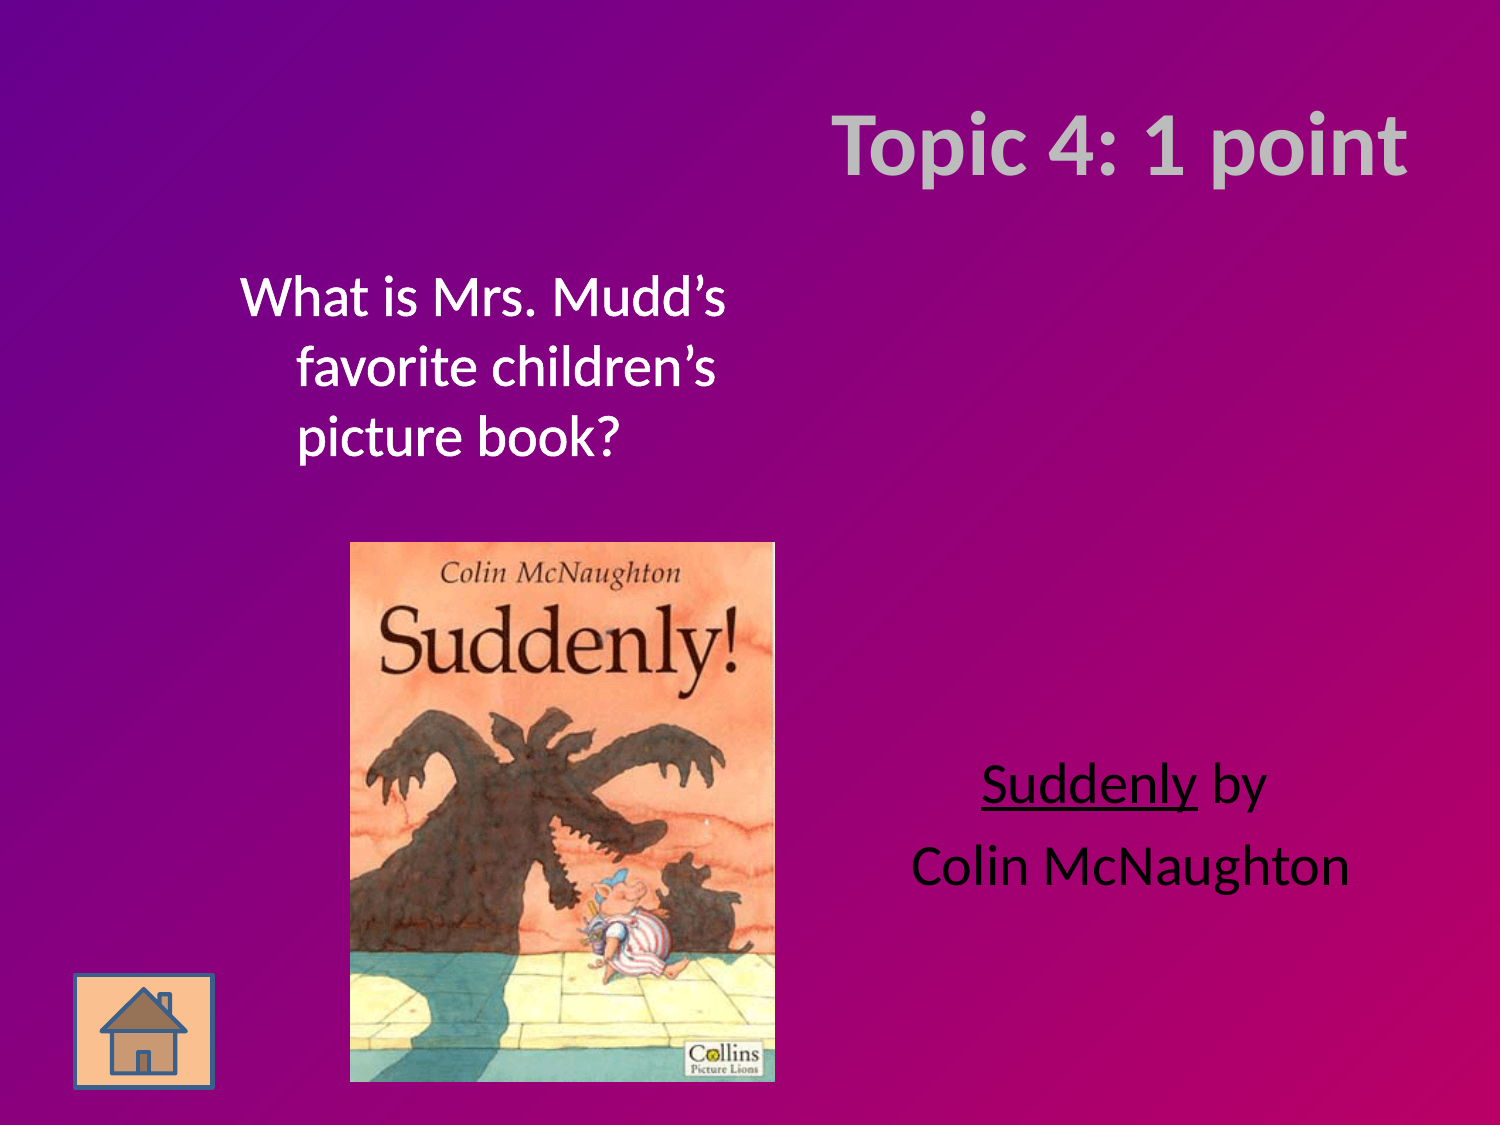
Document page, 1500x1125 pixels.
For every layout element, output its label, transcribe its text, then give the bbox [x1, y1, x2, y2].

text_box [73, 973, 215, 1090]
list Suddenly by Colin McNaughton [779, 737, 1500, 1005]
title Topic 4: 1 point [75, 45, 1425, 233]
picture [349, 542, 776, 1082]
list What is Mrs. Mudd’s favorite children’s picture book? [225, 249, 888, 993]
